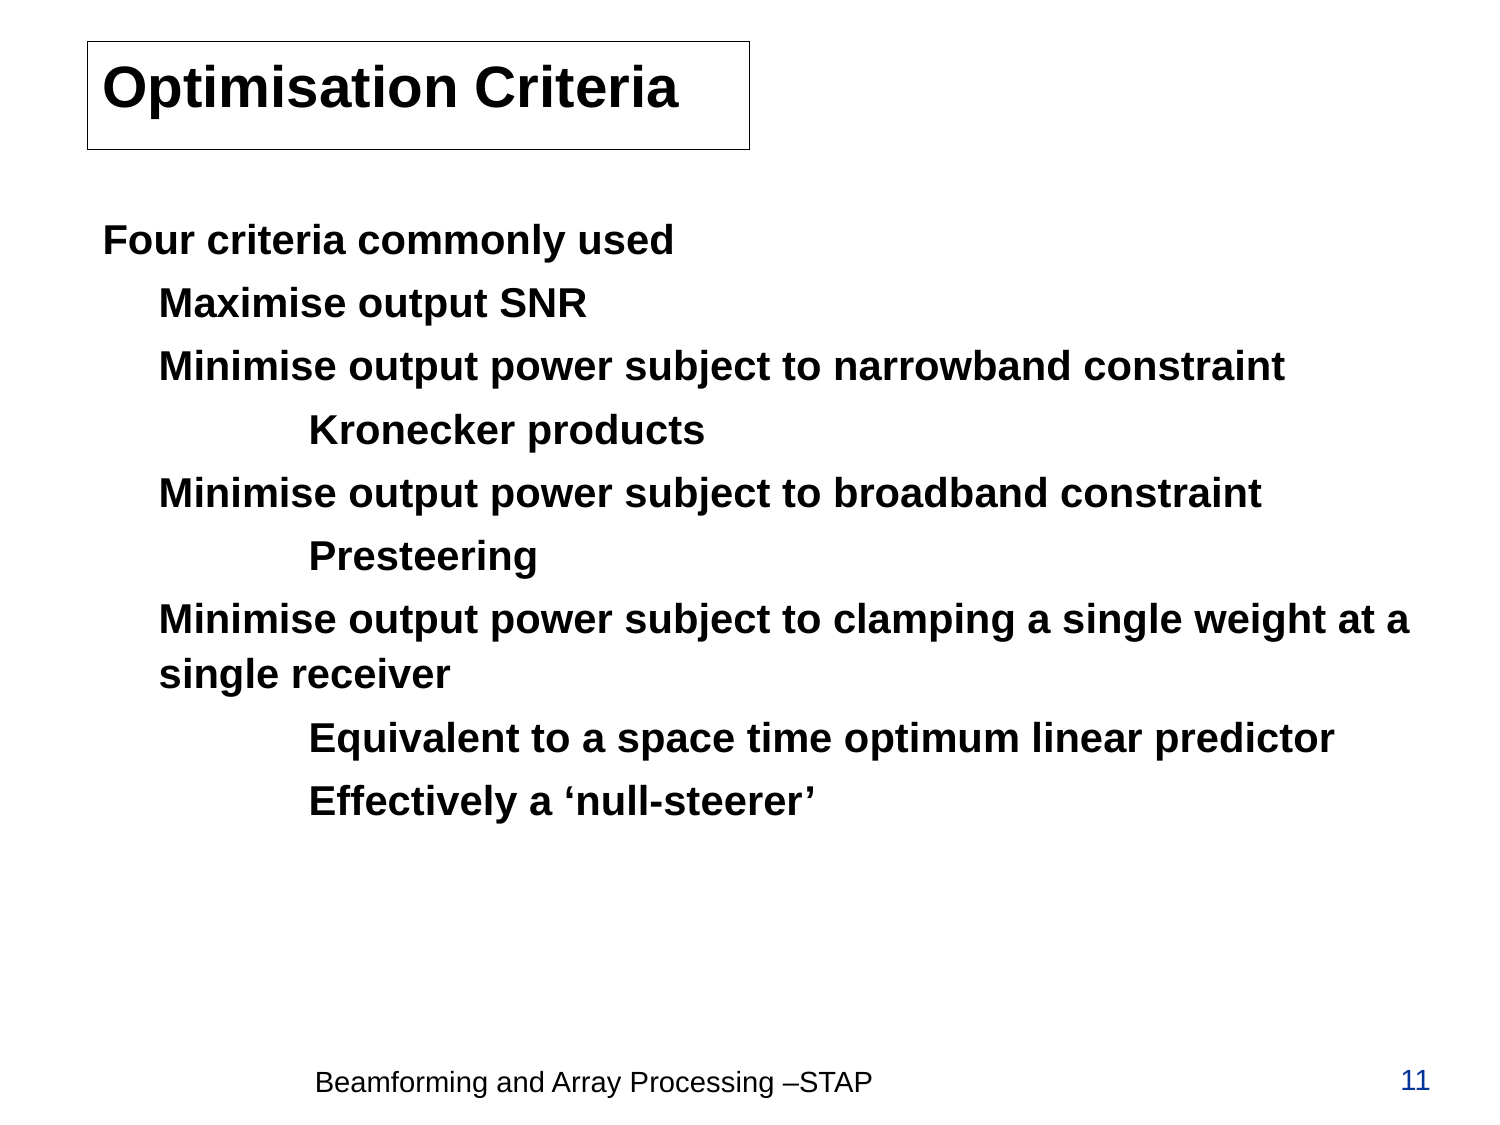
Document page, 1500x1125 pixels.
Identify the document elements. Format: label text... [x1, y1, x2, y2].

list Four criteria commonly used Maximise output SNR Minimise output power subject to narrowband constraint Kronecker products Minimise output power subject to broadband constraint Presteering Minimise output power subject to clamping a single weight at a single receiver Equivalent to a space time optimum linear predictor Effectively a ‘null-steerer’ [87, 200, 1434, 863]
slide_number 11 [1207, 1055, 1447, 1102]
title Optimisation Criteria [87, 41, 750, 150]
